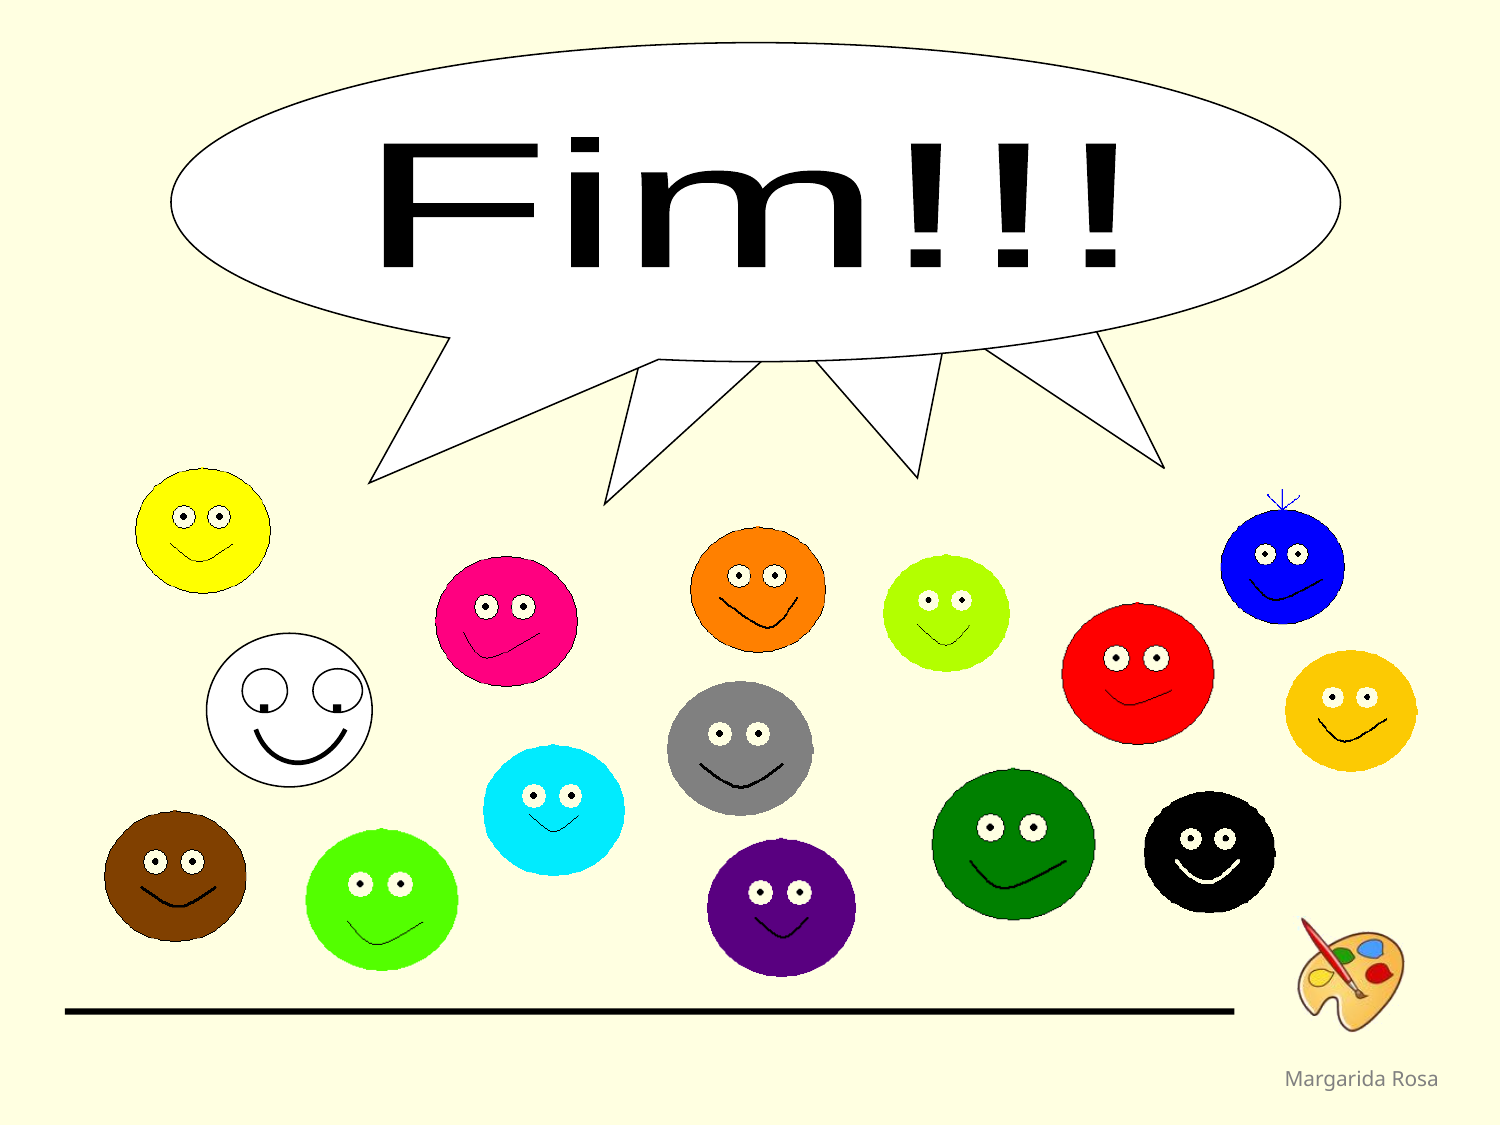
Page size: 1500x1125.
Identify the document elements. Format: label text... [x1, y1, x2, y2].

picture [300, 824, 467, 975]
text_box Margarida Rosa [1269, 1058, 1471, 1099]
picture [100, 798, 254, 945]
picture [1056, 479, 1352, 748]
text_box . [242, 668, 288, 713]
picture [478, 739, 632, 879]
text_box [170, 42, 1341, 484]
picture [678, 515, 834, 663]
picture [655, 668, 821, 820]
picture [926, 762, 1105, 924]
picture [1293, 916, 1410, 1033]
picture [879, 550, 1010, 675]
picture [123, 455, 278, 597]
text_box [255, 701, 346, 763]
picture [1139, 786, 1282, 923]
text_box [815, 354, 942, 478]
text_box [206, 633, 373, 787]
text_box [604, 360, 761, 505]
text_box . [312, 668, 363, 713]
text_box [984, 332, 1165, 469]
picture [702, 833, 857, 988]
picture [430, 550, 585, 698]
picture [1281, 644, 1424, 774]
